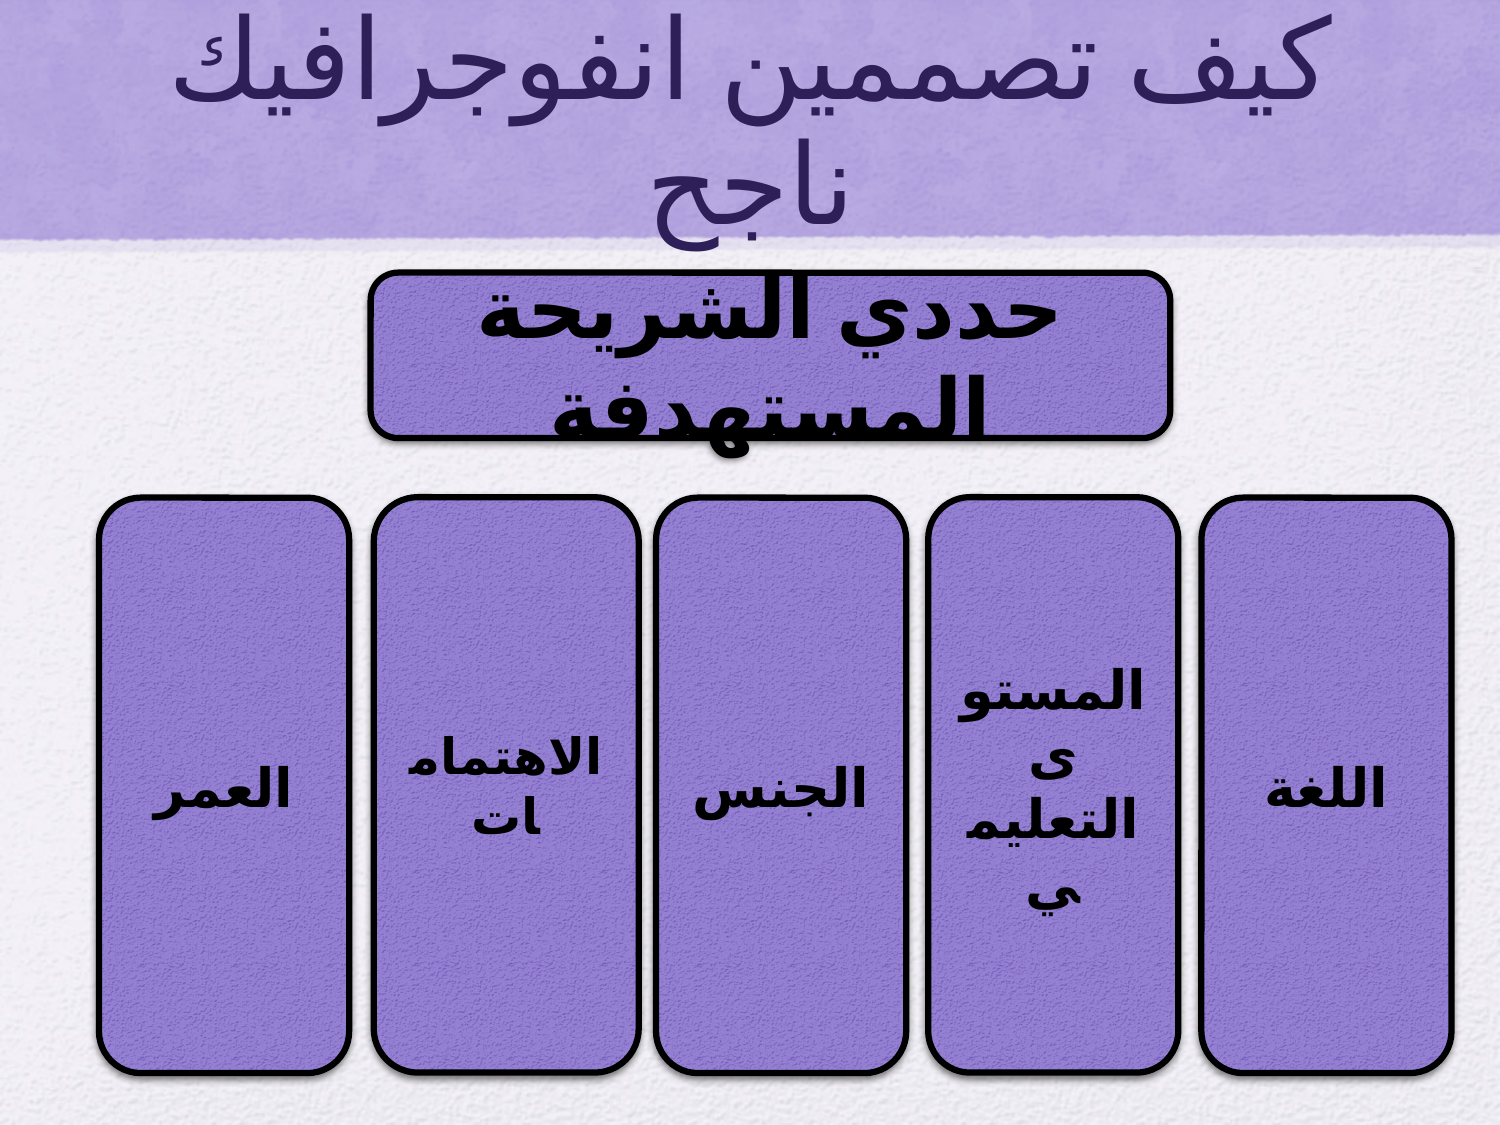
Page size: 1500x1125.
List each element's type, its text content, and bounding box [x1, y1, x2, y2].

text_box الاهتمامات [370, 493, 642, 1076]
text_box الجنس [652, 494, 910, 1077]
text_box العمر [95, 494, 353, 1077]
picture [0, 225, 1500, 1125]
text_box المستوى التعليمي [925, 493, 1182, 1076]
text_box اللغة [1198, 494, 1455, 1077]
title كيف تصممين انفوجرافيك ناجح [129, 6, 1372, 239]
text_box حددي الشريحة المستهدفة [367, 269, 1174, 442]
